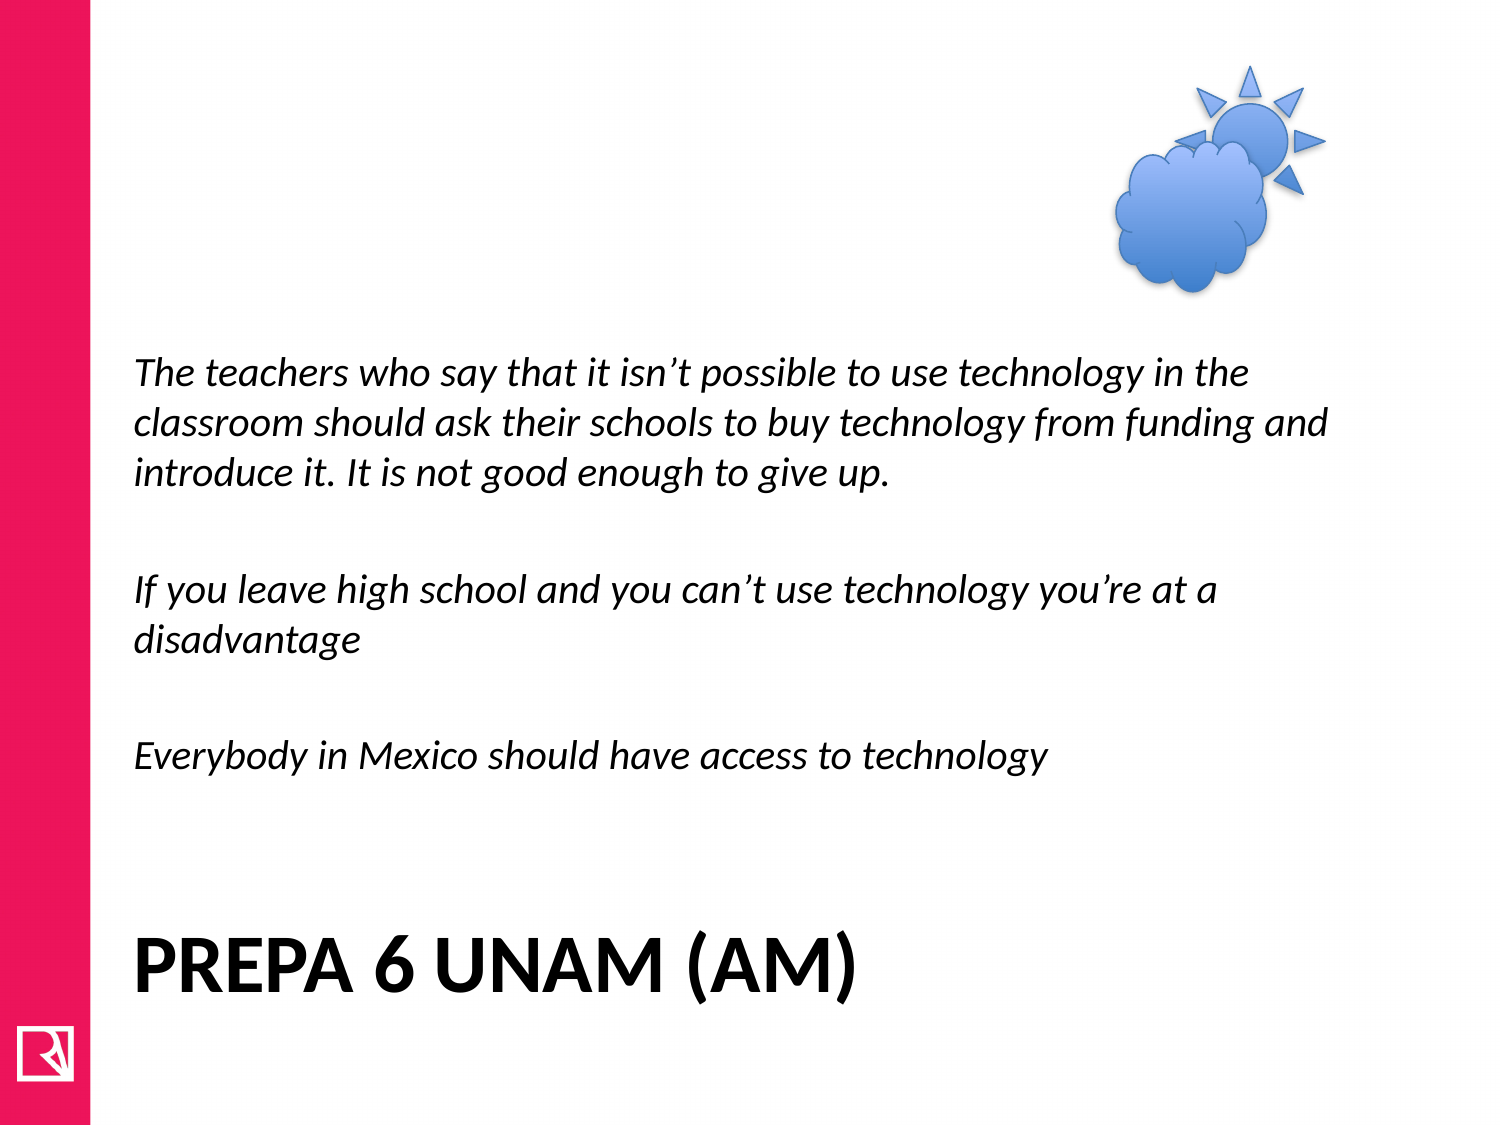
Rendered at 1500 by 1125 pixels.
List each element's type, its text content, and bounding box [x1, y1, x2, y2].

list The teachers who say that it isn’t possible to use technology in the classroom should ask their schools to buy technology from funding and introduce it. It is not good enough to give up. If you leave high school and you can’t use technology you’re at a disadvantage Everybody in Mexico should have access to technology [118, 597, 1394, 844]
text_box [1294, 129, 1326, 153]
text_box [1273, 87, 1304, 119]
text_box [1115, 140, 1267, 293]
text_box [1273, 164, 1304, 195]
title Prepa 6 unam (AM) [118, 901, 1394, 1125]
text_box [1238, 65, 1262, 98]
text_box [1211, 103, 1289, 177]
text_box [1174, 129, 1207, 147]
picture [0, 0, 1500, 1125]
text_box [1196, 87, 1227, 119]
